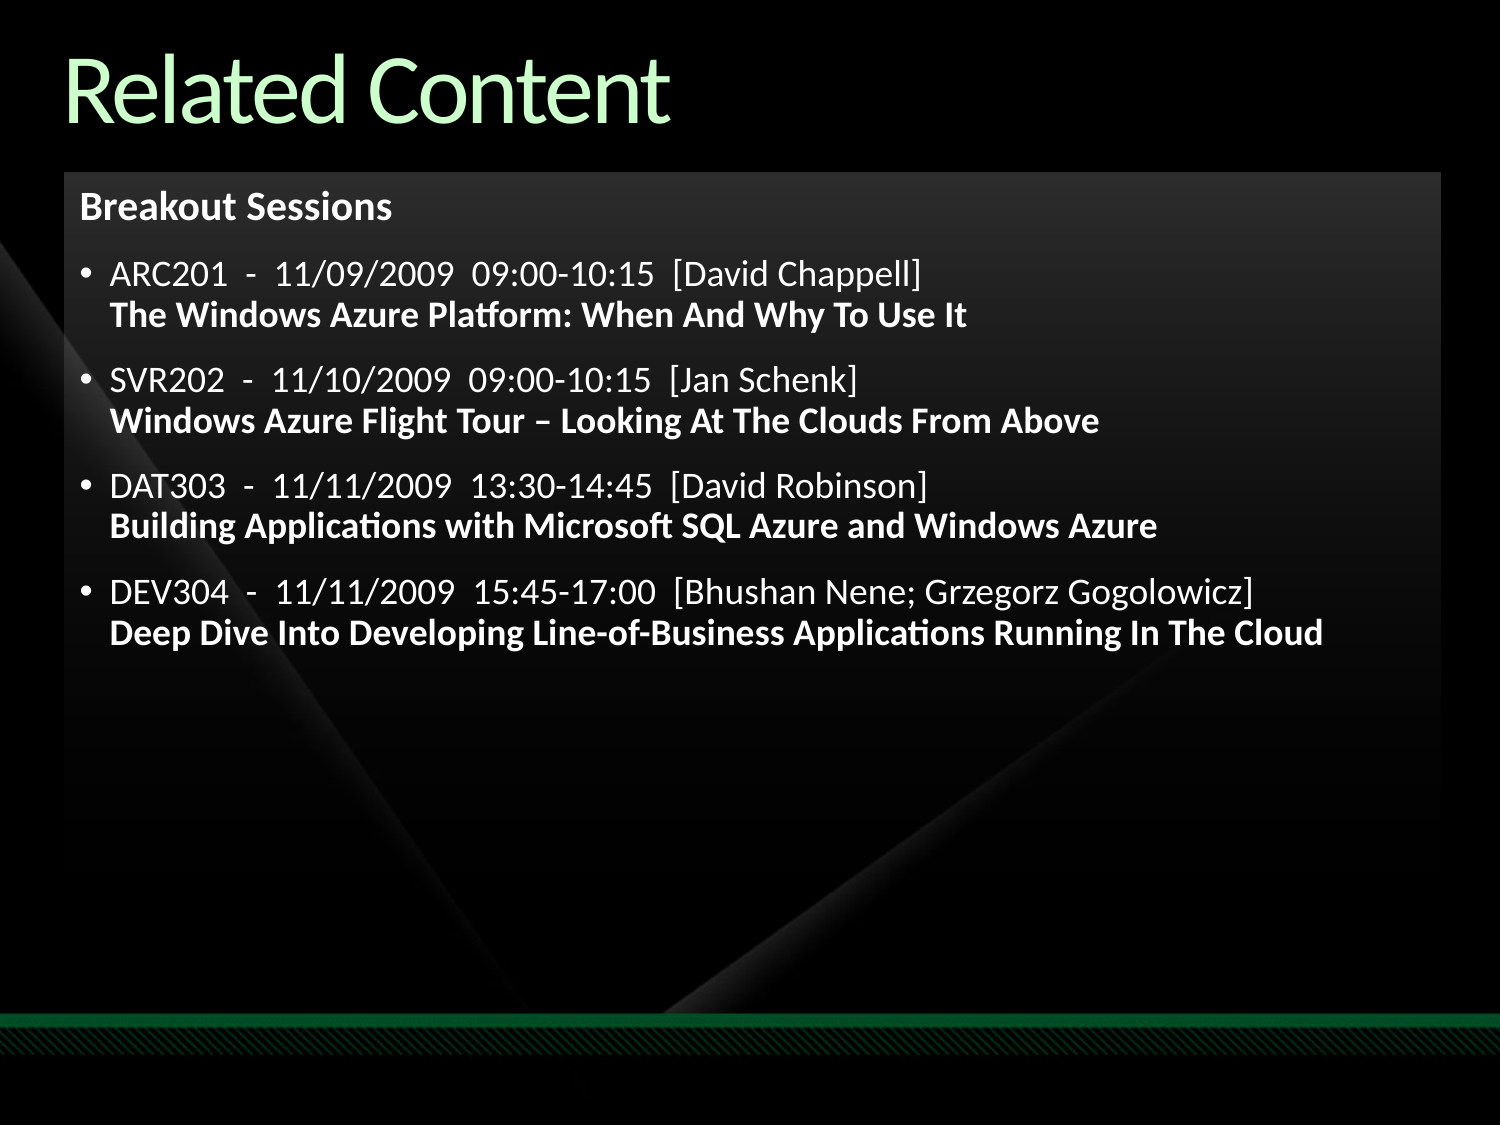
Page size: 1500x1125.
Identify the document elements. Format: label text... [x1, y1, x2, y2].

picture [0, 0, 1500, 1125]
list Breakout Sessions ARC201 - 11/09/2009 09:00-10:15 [David Chappell] The Windows Azure Platform: When And Why To Use It SVR202 - 11/10/2009 09:00-10:15 [Jan Schenk] Windows Azure Flight Tour – Looking At The Clouds From Above DAT303 - 11/11/2009 13:30-14:45 [David Robinson] Building Applications with Microsoft SQL Azure and Windows Azure DEV304 - 11/11/2009 15:45-17:00 [Bhushan Nene; Grzegorz Gogolowicz] Deep Dive Into Developing Line-of-Business Applications Running In The Cloud [64, 172, 1441, 988]
title Related Content [62, 37, 1437, 147]
